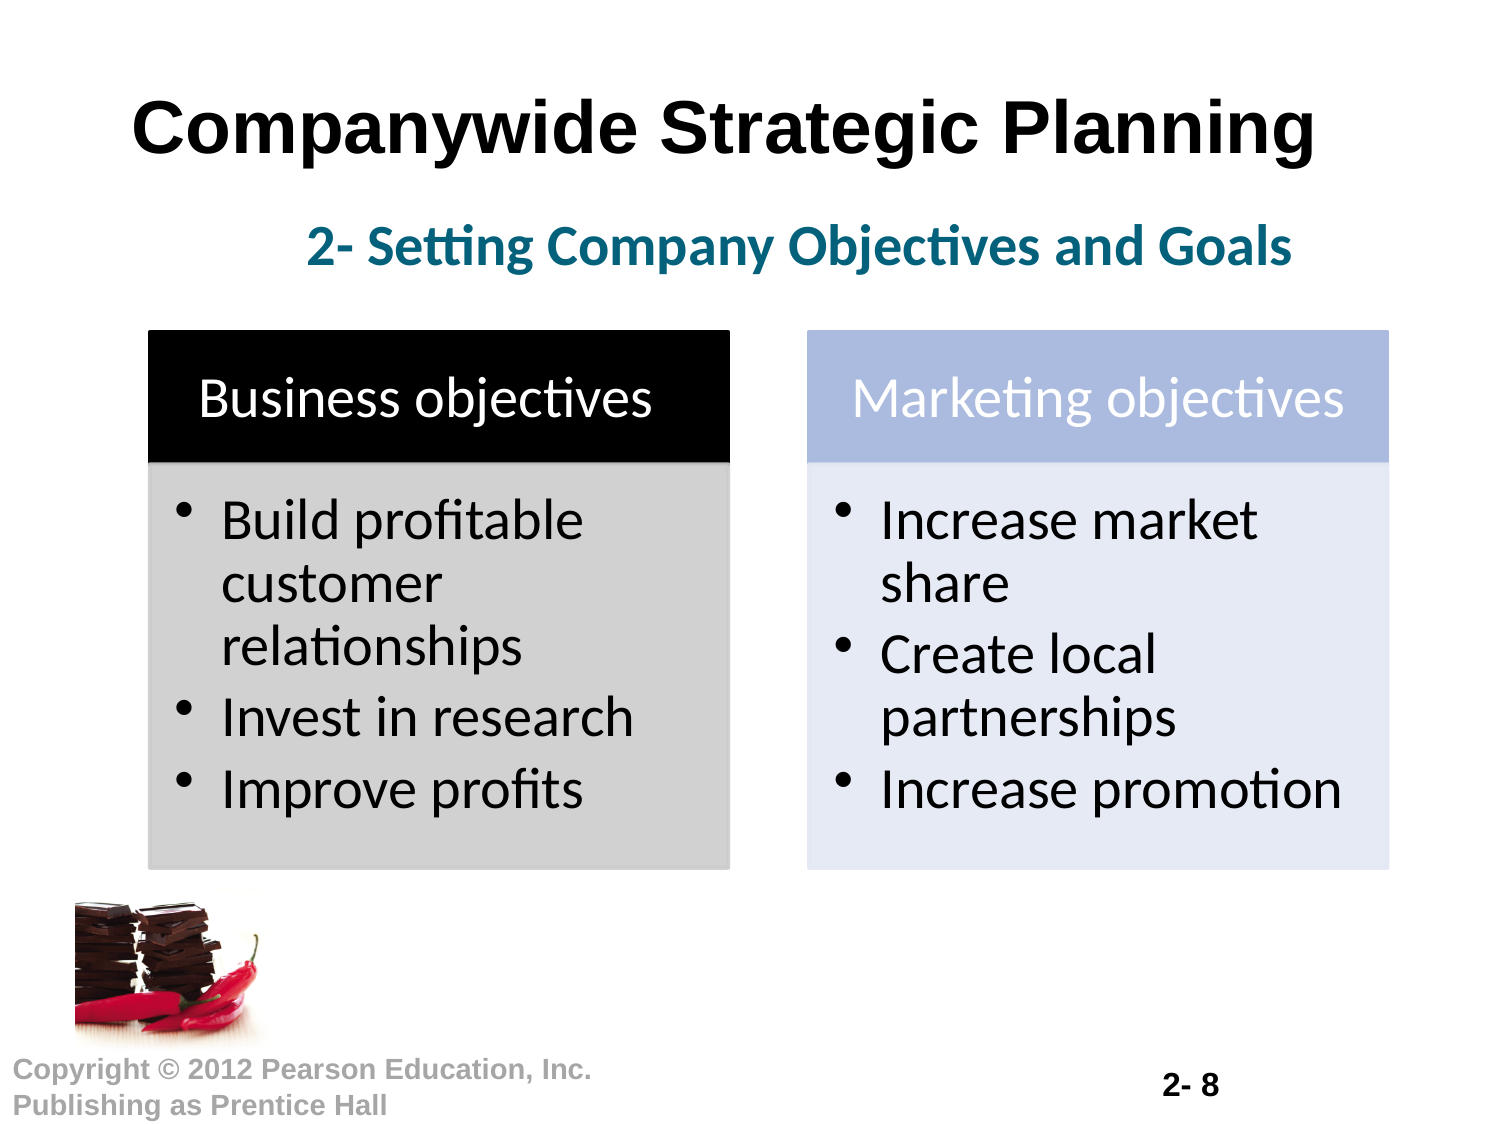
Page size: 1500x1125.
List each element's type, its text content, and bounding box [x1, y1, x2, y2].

title Companywide Strategic Planning [87, 74, 1363, 263]
list 2- Setting Company Objectives and Goals [99, 199, 1500, 276]
picture [75, 887, 275, 1054]
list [149, 299, 1388, 901]
